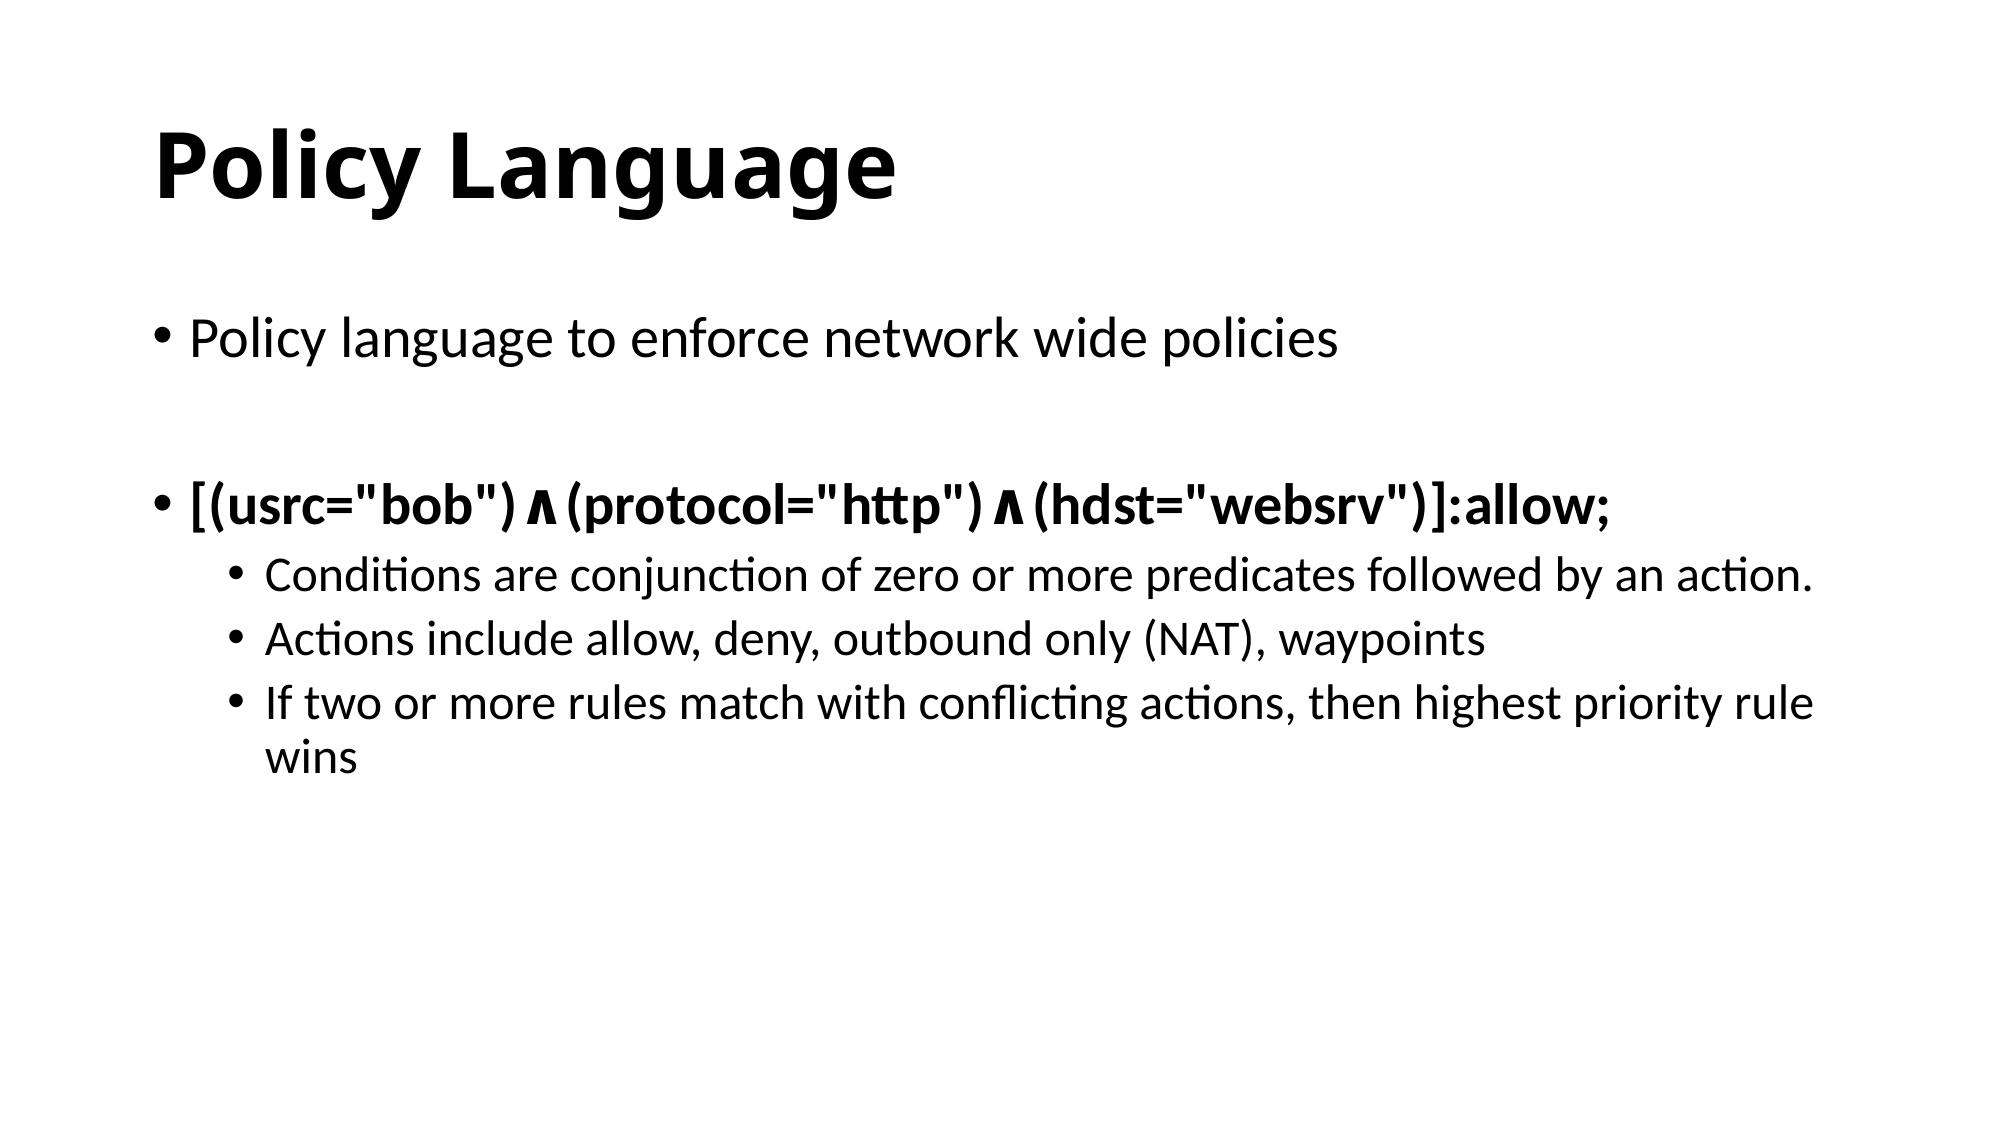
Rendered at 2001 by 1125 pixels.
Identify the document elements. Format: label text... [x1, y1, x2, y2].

title Policy Language [137, 59, 1863, 278]
list Policy language to enforce network wide policies [(usrc="bob")∧(protocol="http")∧(hdst="websrv")]:allow; Conditions are conjunction of zero or more predicates followed by an action. Actions include allow, deny, outbound only (NAT), waypoints If two or more rules match with conflicting actions, then highest priority rule wins [137, 299, 1863, 1014]
